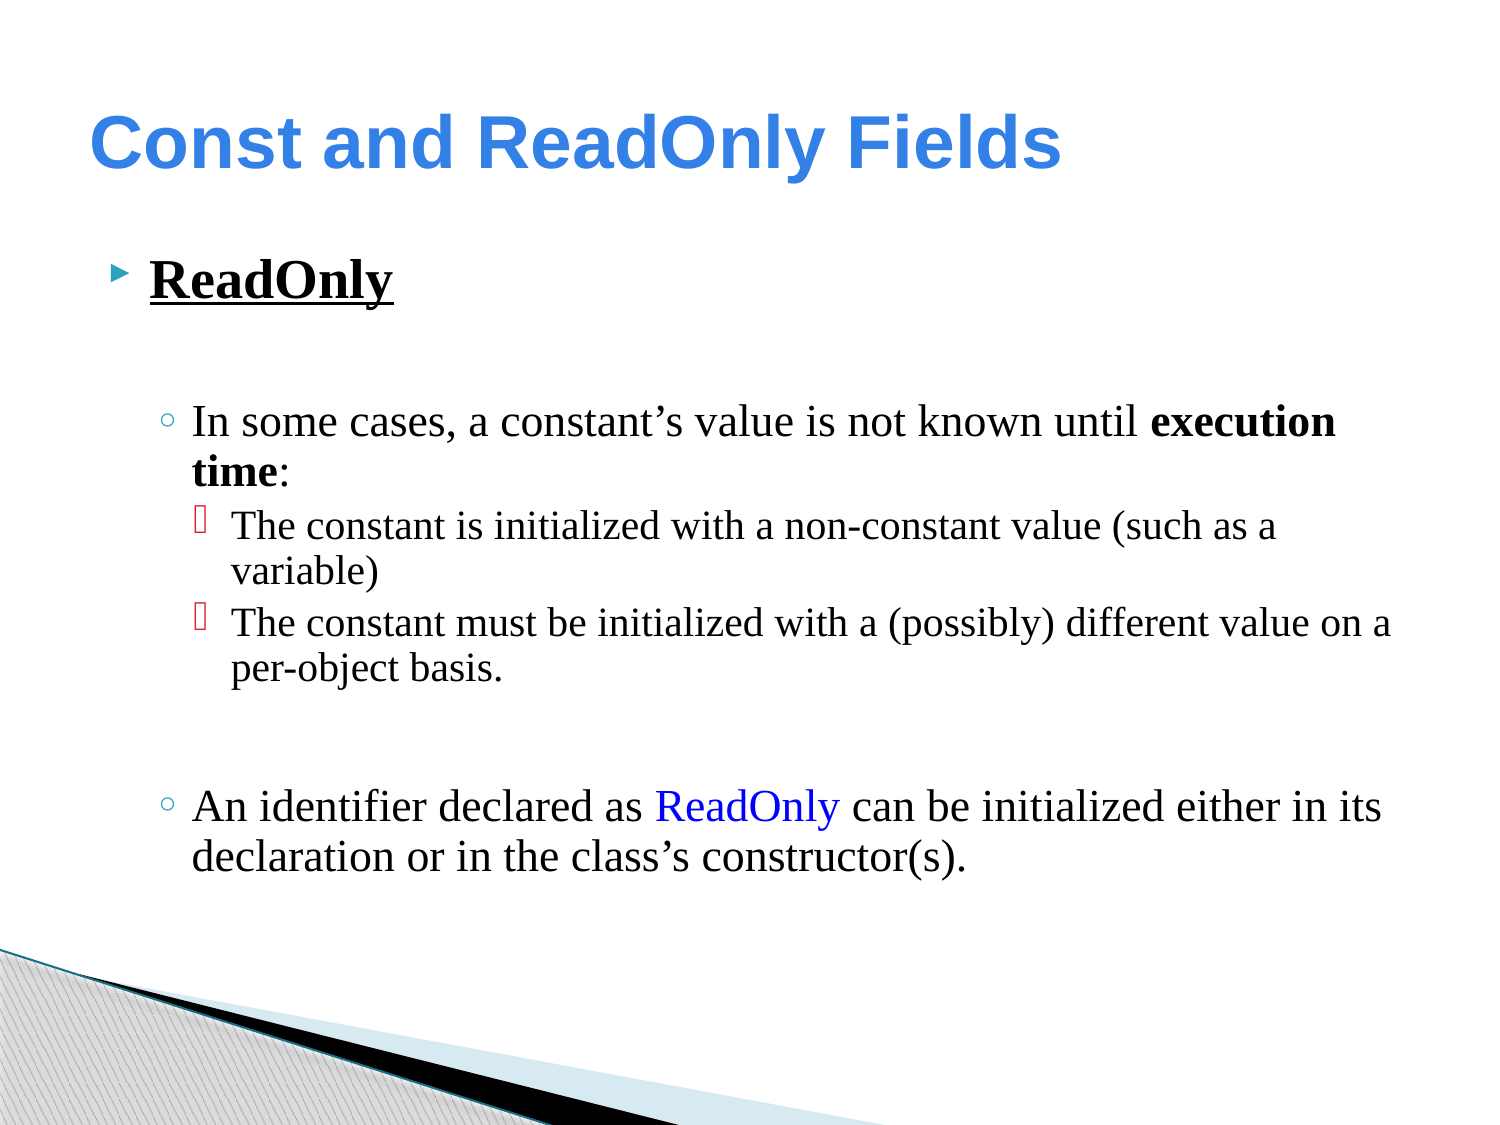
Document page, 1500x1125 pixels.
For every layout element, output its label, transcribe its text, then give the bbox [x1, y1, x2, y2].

list ReadOnly In some cases, a constant’s value is not known until execution time: The constant is initialized with a non-constant value (such as a variable) The constant must be initialized with a (possibly) different value on a per-object basis. An identifier declared as ReadOnly can be initialized either in its declaration or in the class’s constructor(s). [75, 243, 1425, 986]
title Const and ReadOnly Fields [75, 45, 1425, 233]
